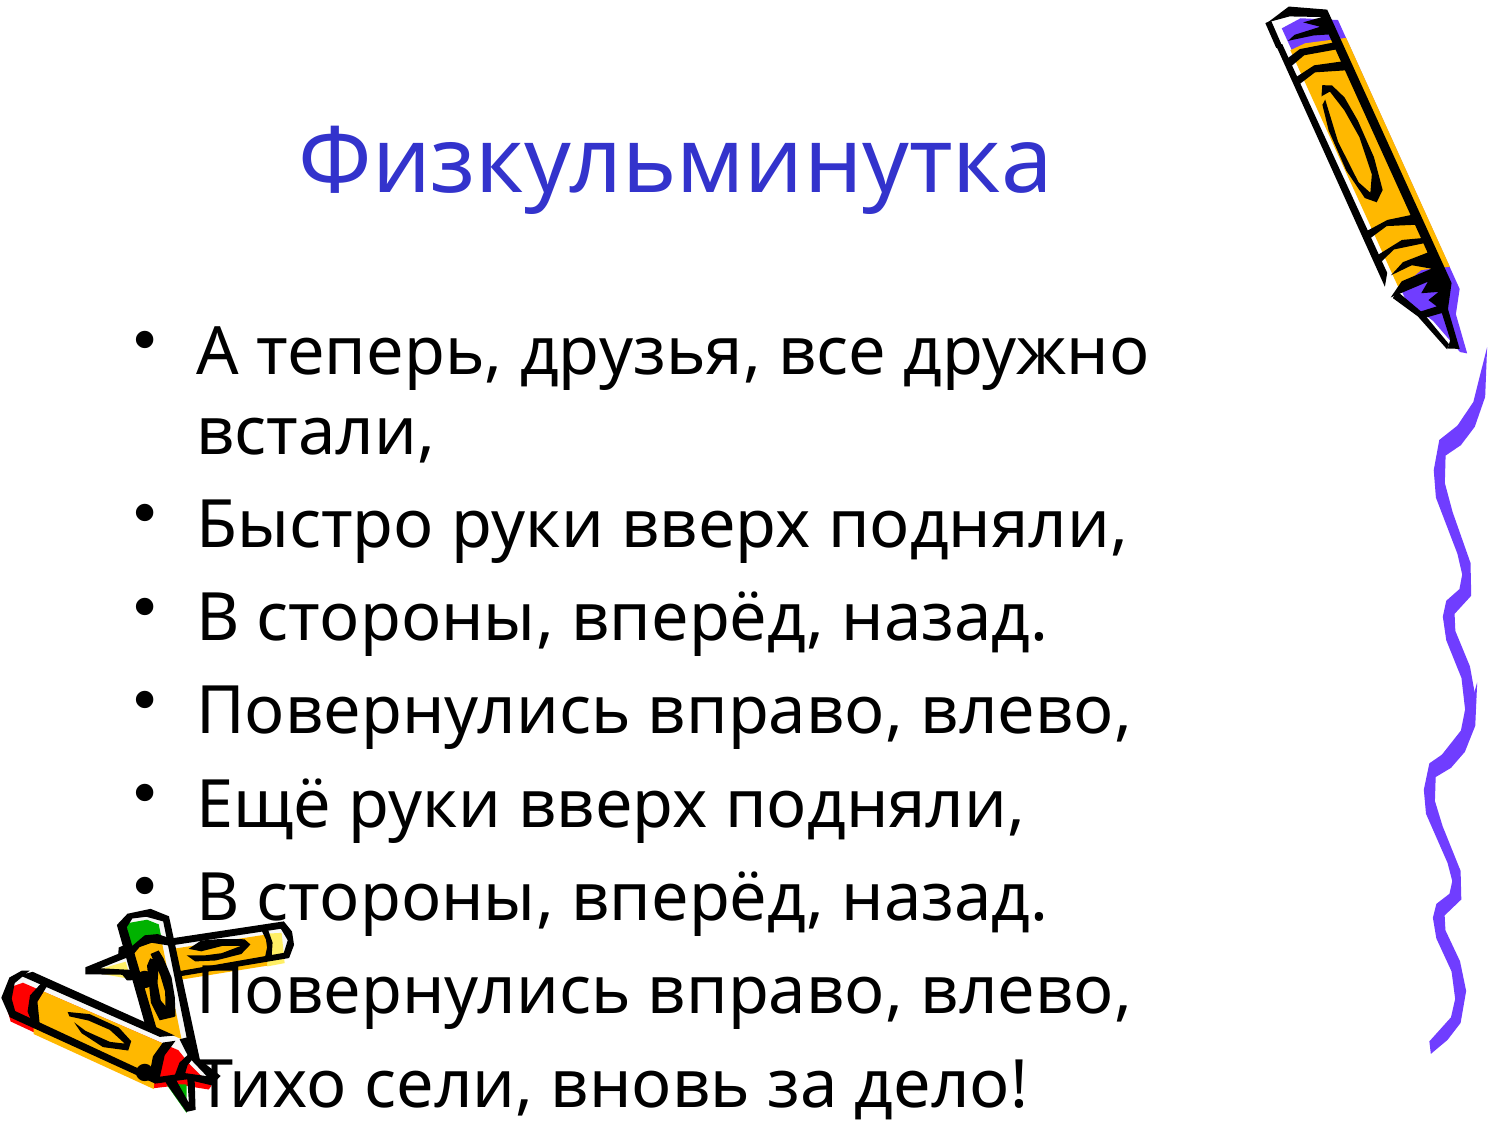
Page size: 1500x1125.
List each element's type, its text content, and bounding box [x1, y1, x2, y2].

list А теперь, друзья, все дружно встали, Быстро руки вверх подняли, В стороны, вперёд, назад. Повернулись вправо, влево, Ещё руки вверх подняли, В стороны, вперёд, назад. Повернулись вправо, влево, Тихо сели, вновь за дело! [112, 299, 1375, 900]
title Физкульминутка [112, 24, 1240, 288]
